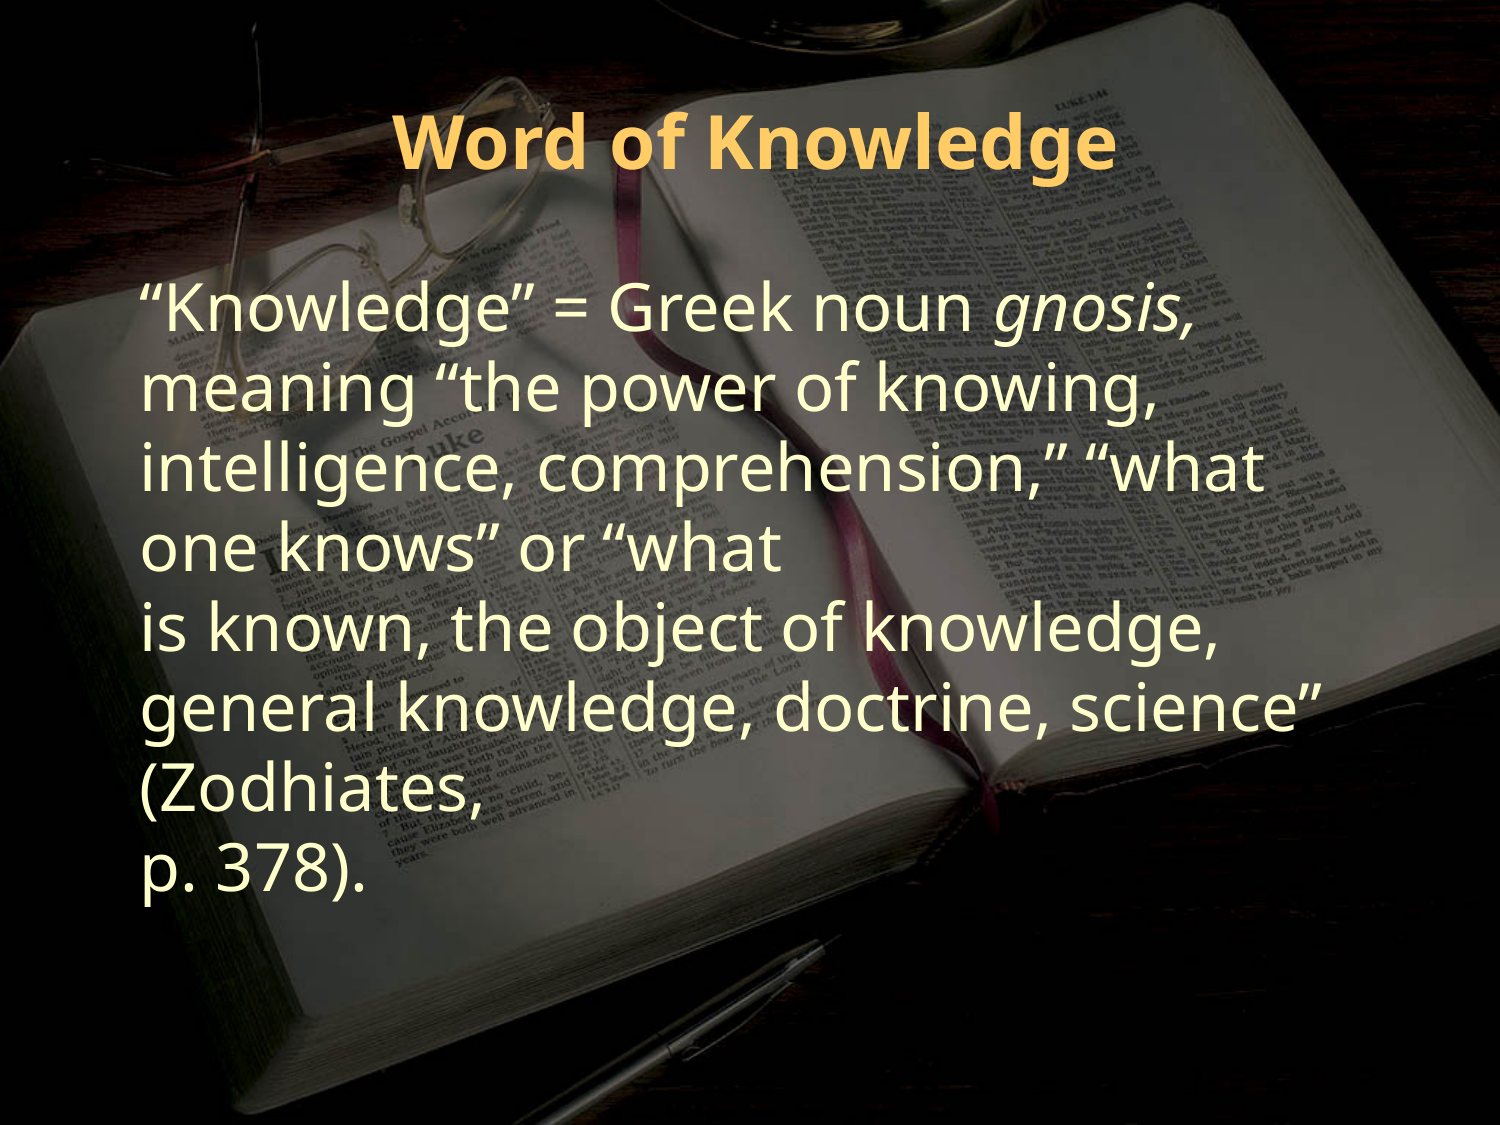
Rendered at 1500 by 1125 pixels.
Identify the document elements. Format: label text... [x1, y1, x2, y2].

picture [0, 0, 1500, 1125]
text_box Word of Knowledge “Knowledge” = Greek noun gnosis, meaning “the power of knowing, intelligence, comprehension,” “what one knows” or “what is known, the object of knowledge, general knowledge, doctrine, science” (Zodhiates, p. 378). [124, 87, 1388, 992]
